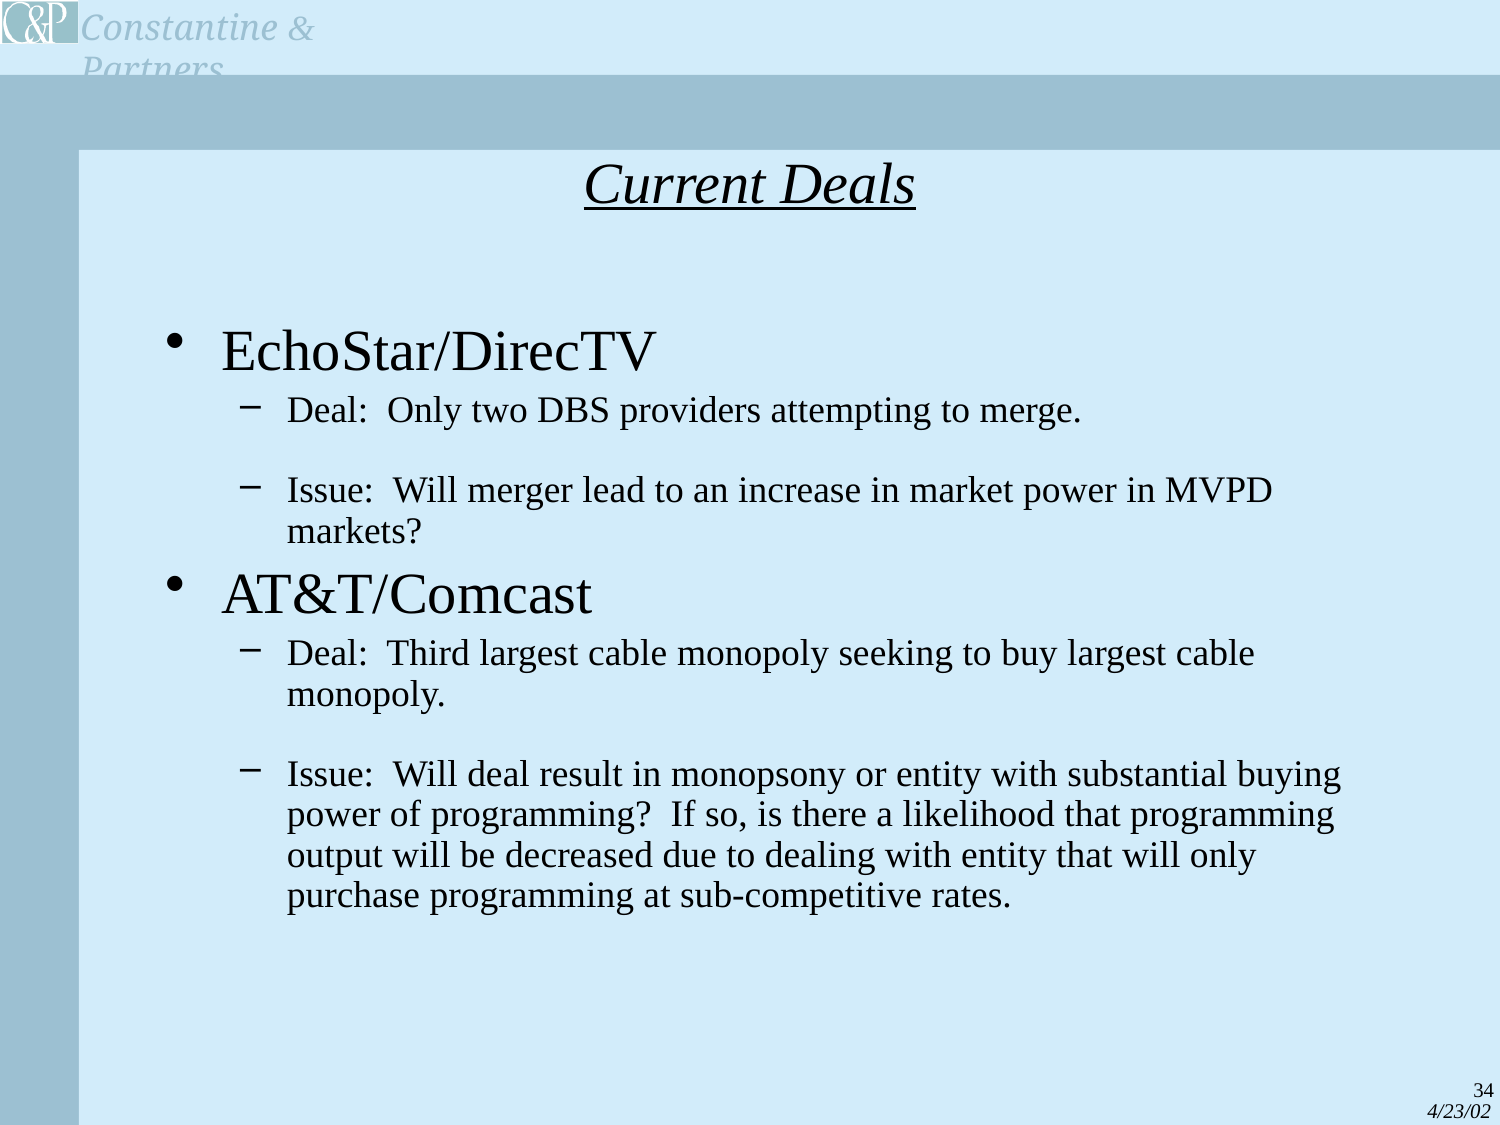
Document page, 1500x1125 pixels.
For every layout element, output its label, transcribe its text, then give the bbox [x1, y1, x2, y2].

list EchoStar/DirecTV Deal: Only two DBS providers attempting to merge. Issue: Will merger lead to an increase in market power in MVPD markets? AT&T/Comcast Deal: Third largest cable monopoly seeking to buy largest cable monopoly. Issue: Will deal result in monopsony or entity with substantial buying power of programming? If so, is there a likelihood that programming output will be decreased due to dealing with entity that will only purchase programming at sub-competitive rates. [150, 312, 1400, 988]
title Current Deals [112, 137, 1388, 250]
